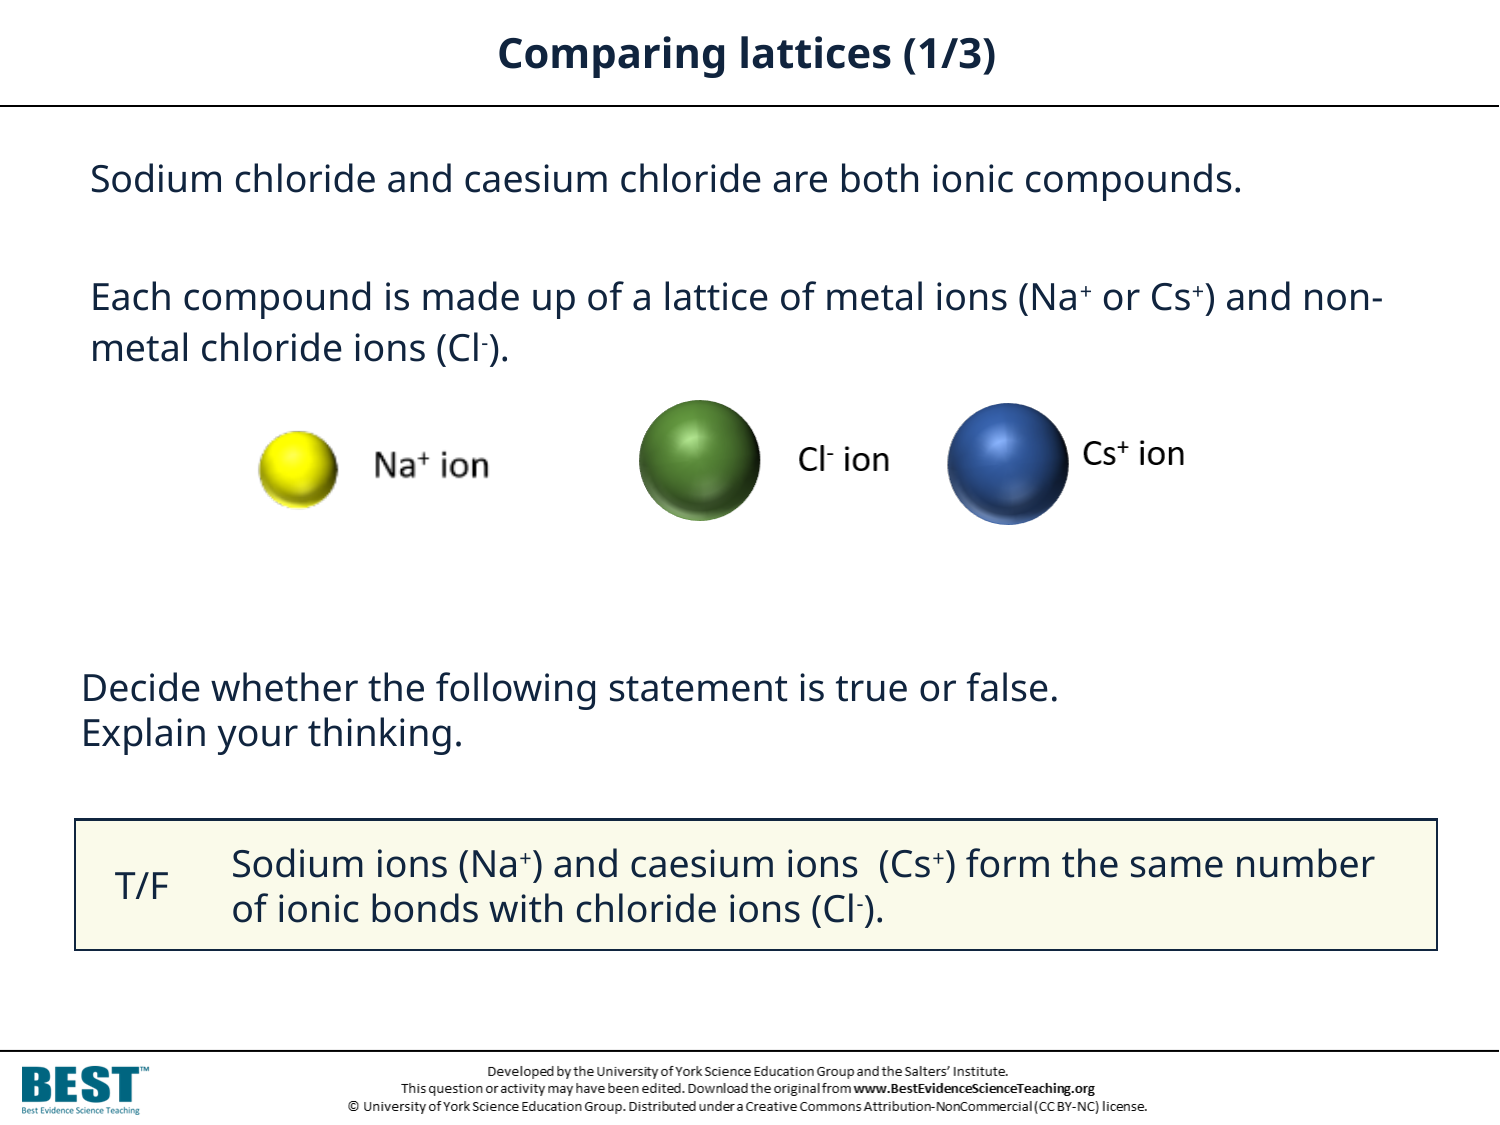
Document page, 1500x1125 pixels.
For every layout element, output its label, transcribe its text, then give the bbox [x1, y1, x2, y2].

text_box Comparing lattices (1/3) [23, 4, 1471, 99]
picture [0, 105, 1500, 1125]
